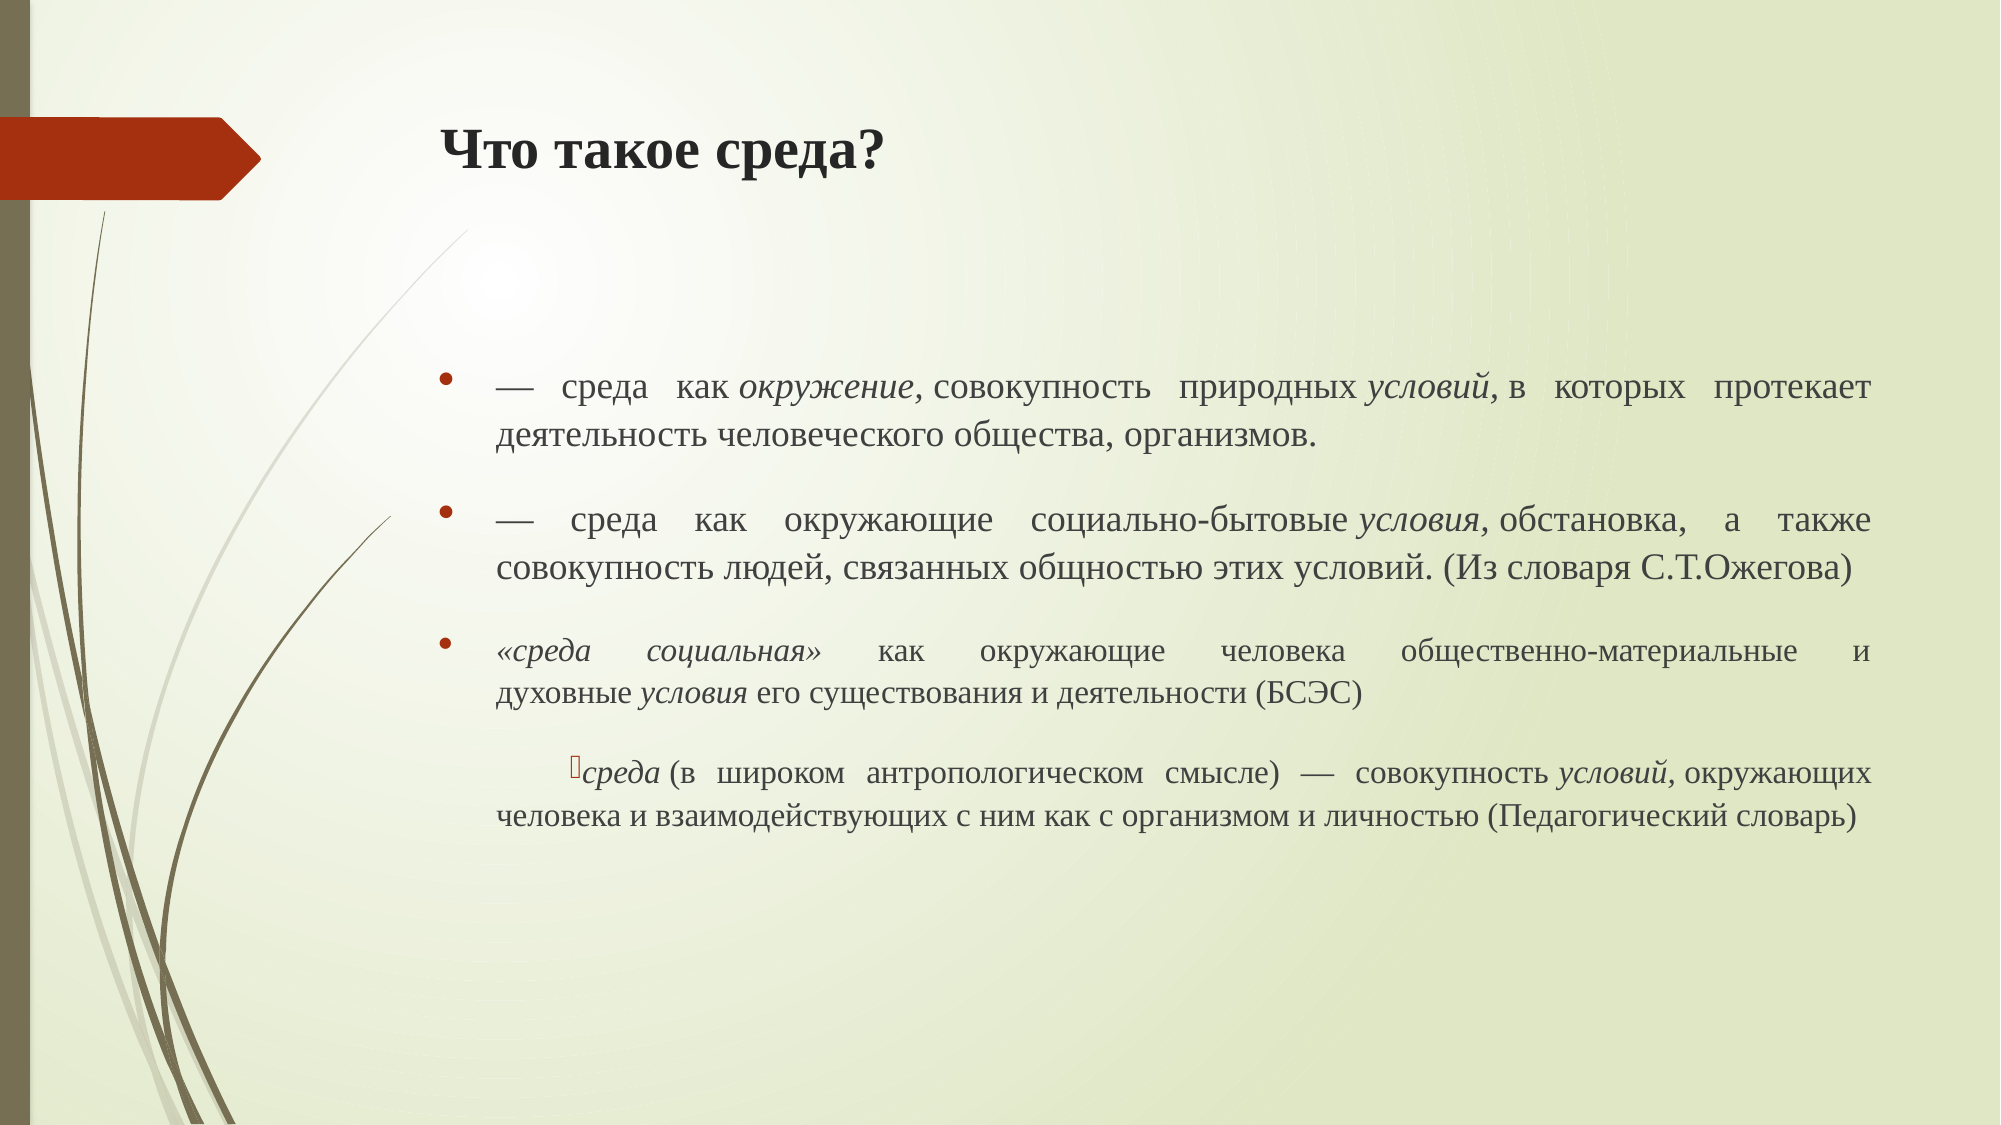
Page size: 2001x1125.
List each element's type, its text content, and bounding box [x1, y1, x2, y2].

title Что такое среда? [425, 102, 1888, 313]
list — среда как окружение, совокупность природных условий, в которых протекает деятельность человеческого общества, организмов. — среда как окружающие социально-бытовые условия, обстановка, а также совокупность людей, связанных общностью этих условий. (Из словаря С.Т.Ожегова) «среда социальная» как окружающие человека общественно-материальные и духовные условия его существования и деятельности (БСЭС) среда (в широком антропологическом смысле) — совокупность условий, окружающих человека и взаимодействующих с ним как с организмом и личностью (Педагогический словарь) [424, 350, 1888, 970]
